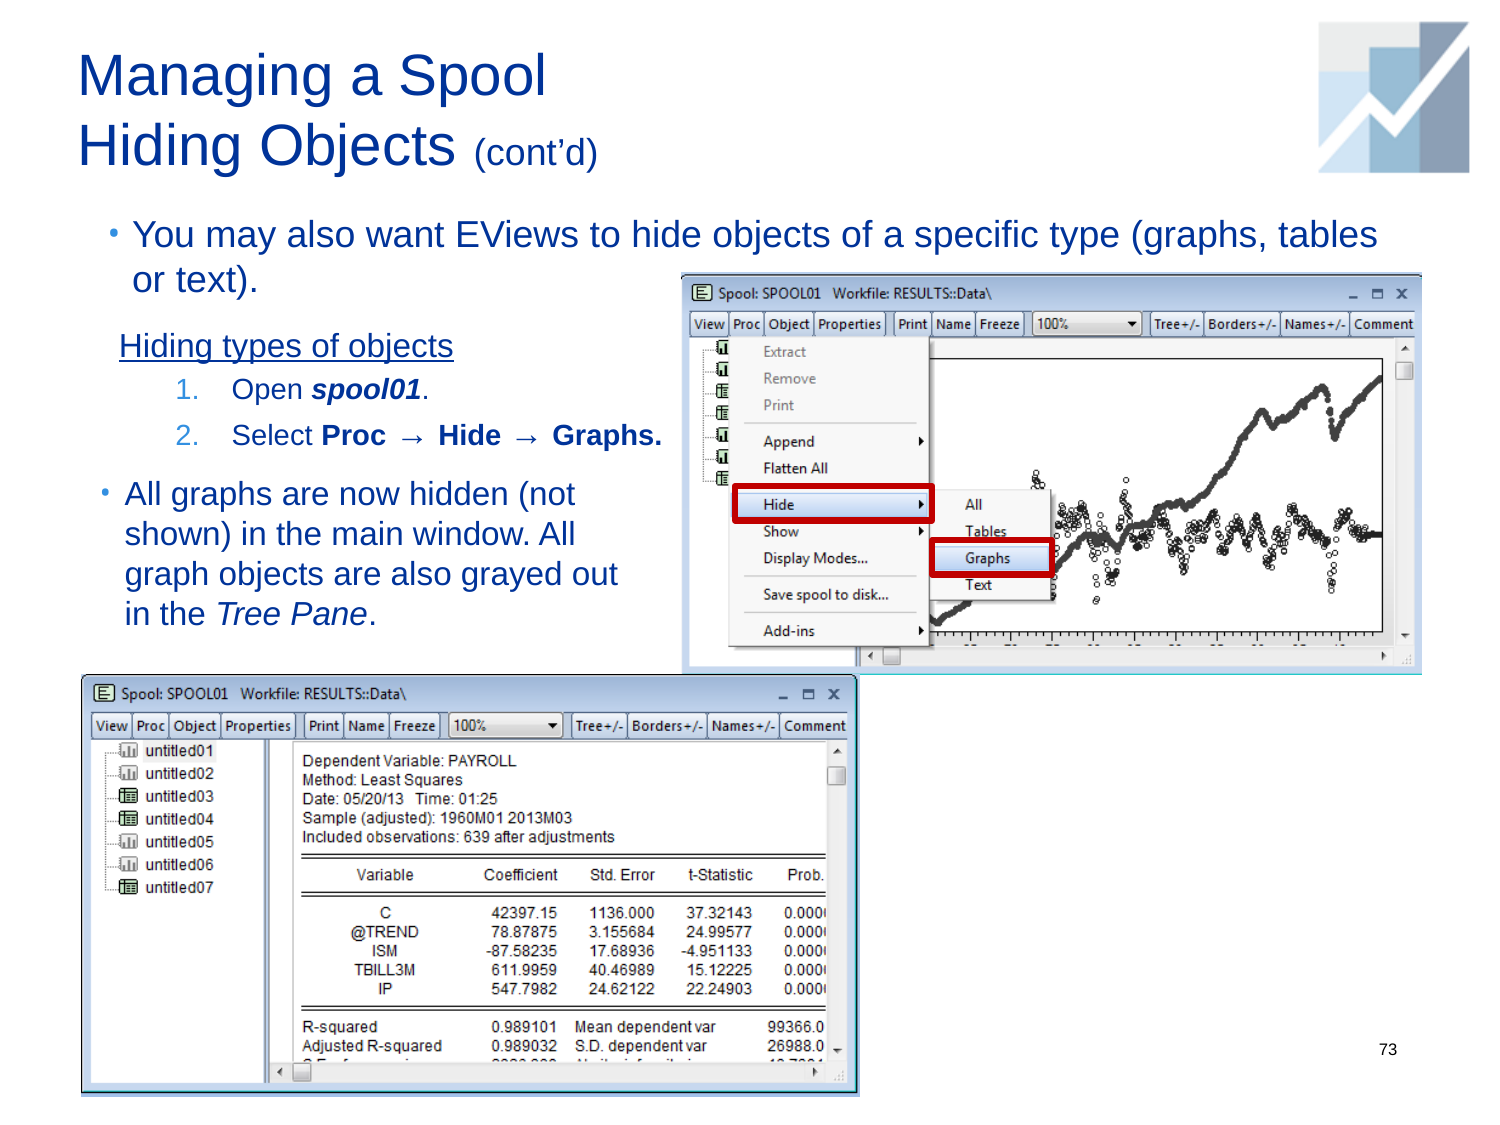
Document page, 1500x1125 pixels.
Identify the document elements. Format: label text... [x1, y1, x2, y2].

title Managing a Spool Hiding Objects (cont’d) [62, 0, 1297, 185]
text_box You may also want EViews to hide objects of a specific type (graphs, tables or text). [88, 202, 1422, 273]
text_box Hiding types of objects Open spool01. Select Proc → Hide → Graphs. [38, 317, 676, 916]
text_box All graphs are now hidden (not shown) in the main window. All graph objects are also grayed out in the Tree Pane. [81, 464, 668, 673]
picture [1300, 11, 1479, 181]
slide_number 73 [1262, 1015, 1413, 1067]
picture [81, 271, 1422, 1098]
